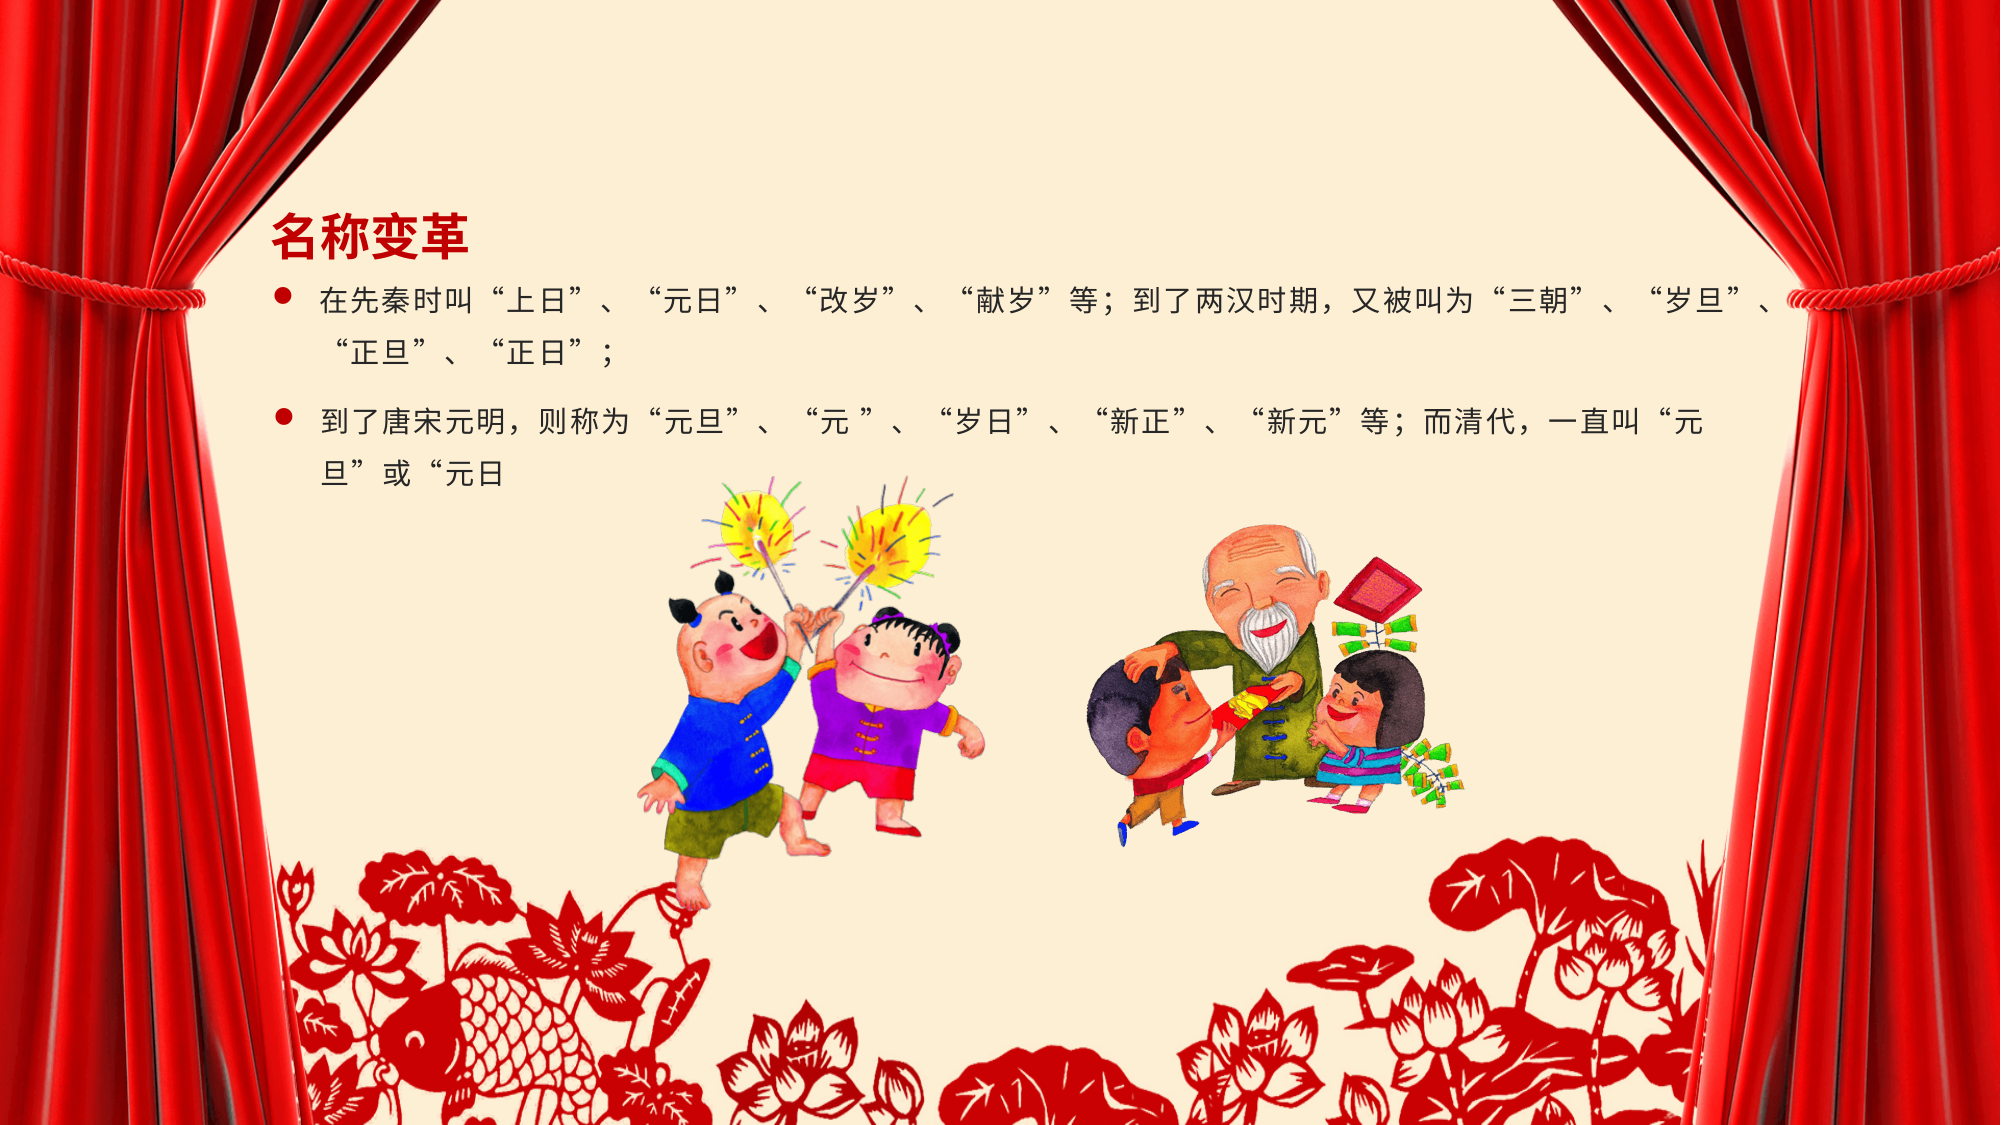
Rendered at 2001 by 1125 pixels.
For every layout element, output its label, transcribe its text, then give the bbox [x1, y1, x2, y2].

text_box 到了唐宋元明，则称为“元旦”、“元 ”、“岁日”、“新正”、“新元”等；而清代，一直叫“元旦”或“元日 [258, 378, 1769, 498]
picture [0, 0, 2000, 1125]
text_box 在先秦时叫“上日”、“元日”、“改岁”、“献岁”等；到了两汉时期，又被叫为“三朝”、“岁旦”、“正旦”、“正日”； [257, 257, 1829, 377]
text_box 名称变革 [255, 180, 486, 274]
